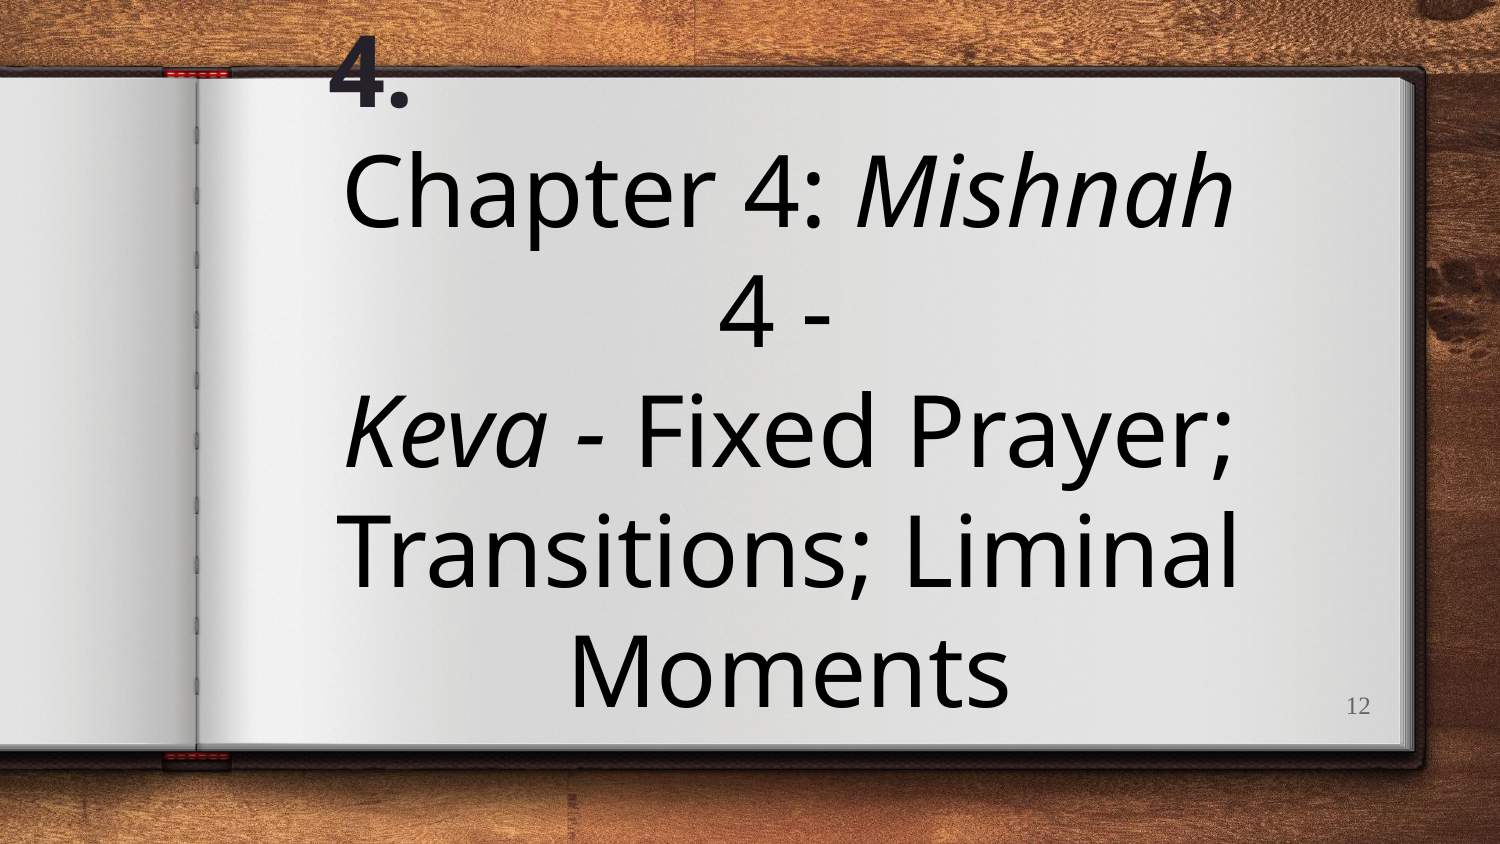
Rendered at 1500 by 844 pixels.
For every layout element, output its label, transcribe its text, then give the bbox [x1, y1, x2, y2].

title 4. Chapter 4: Mishnah 4 - Keva - Fixed Prayer; Transitions; Liminal Moments [313, 316, 1266, 844]
slide_number ‹#› [1295, 672, 1386, 737]
picture [0, 0, 1500, 844]
